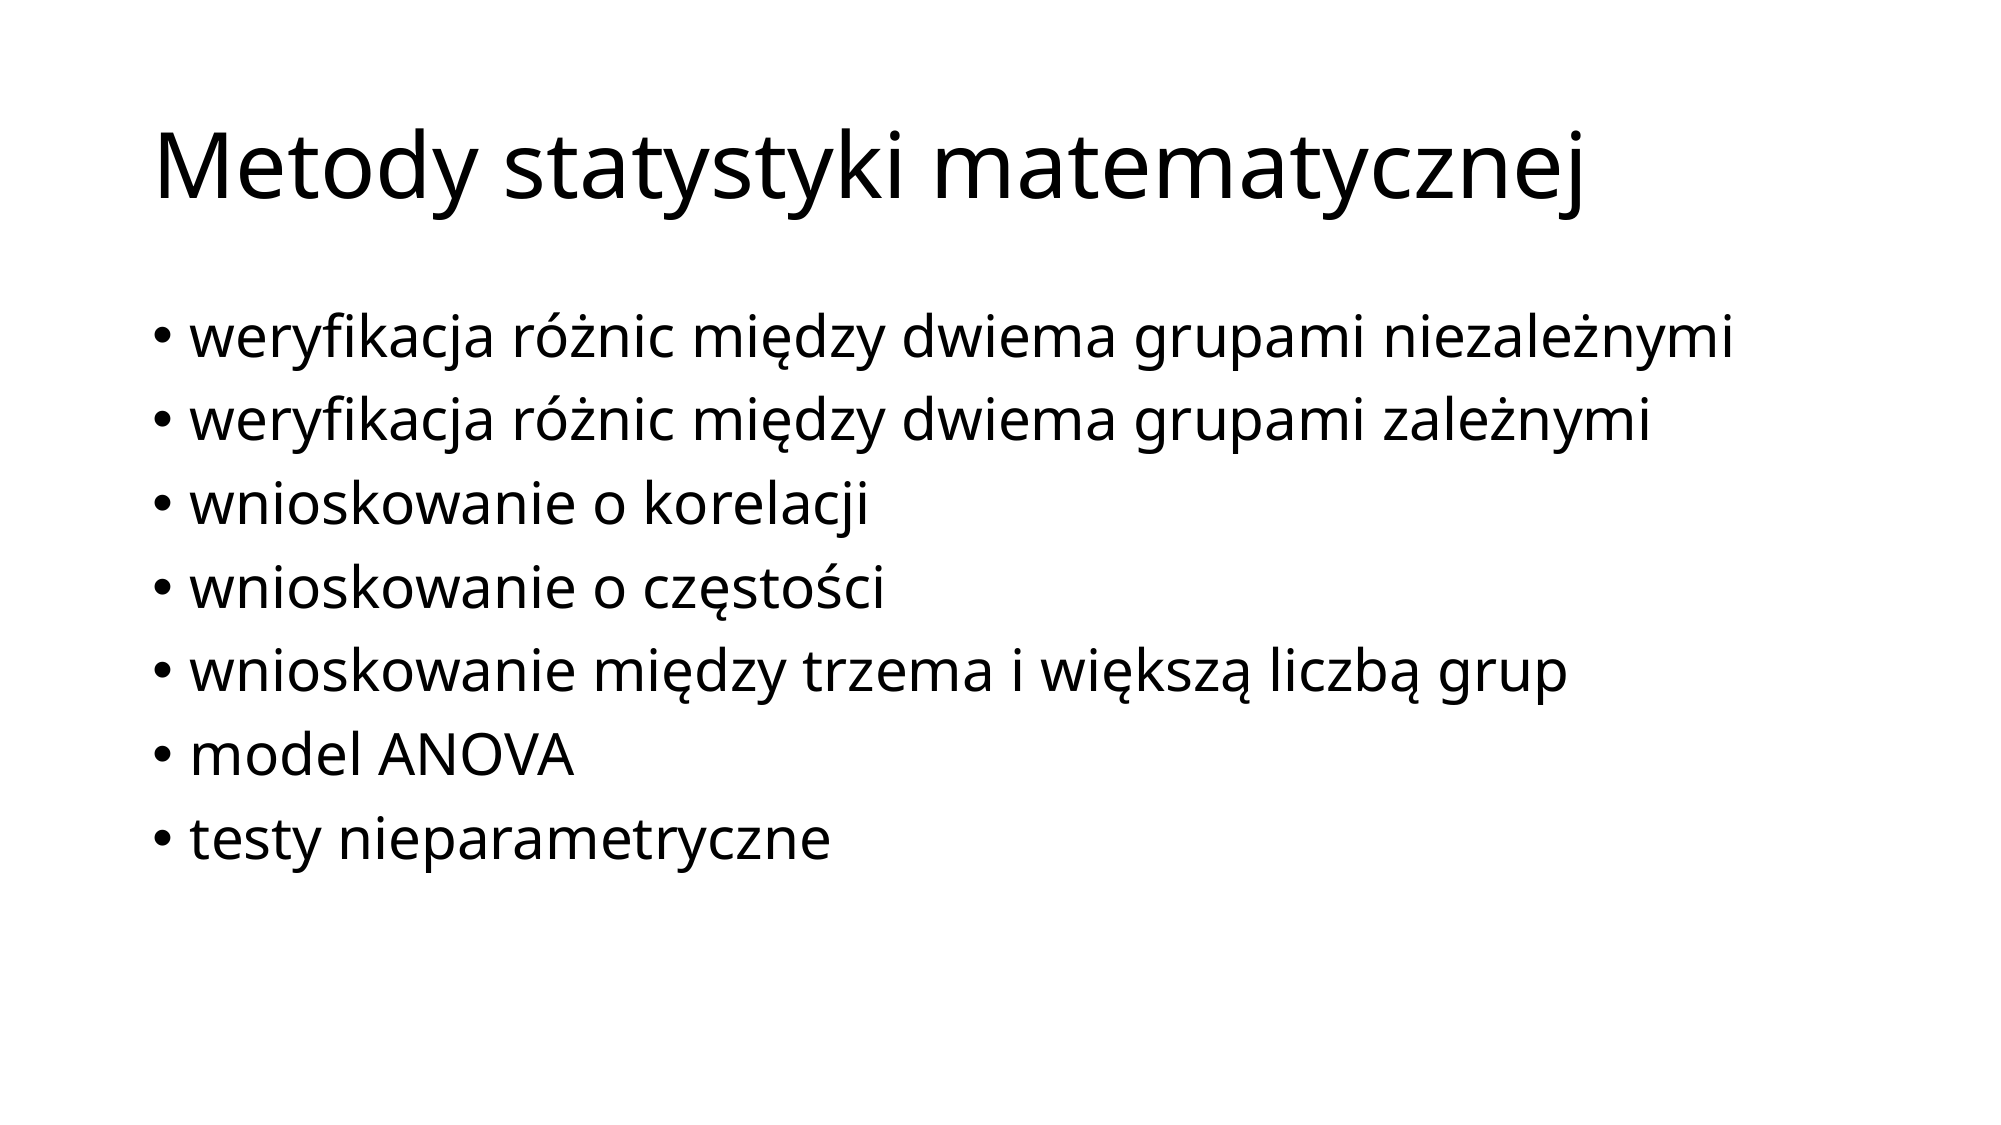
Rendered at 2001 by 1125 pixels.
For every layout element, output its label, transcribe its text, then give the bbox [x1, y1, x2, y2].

title Metody statystyki matematycznej [137, 59, 1863, 278]
list weryfikacja różnic między dwiema grupami niezależnymi weryfikacja różnic między dwiema grupami zależnymi wnioskowanie o korelacji wnioskowanie o częstości wnioskowanie między trzema i większą liczbą grup model ANOVA testy nieparametryczne [137, 299, 1863, 1014]
